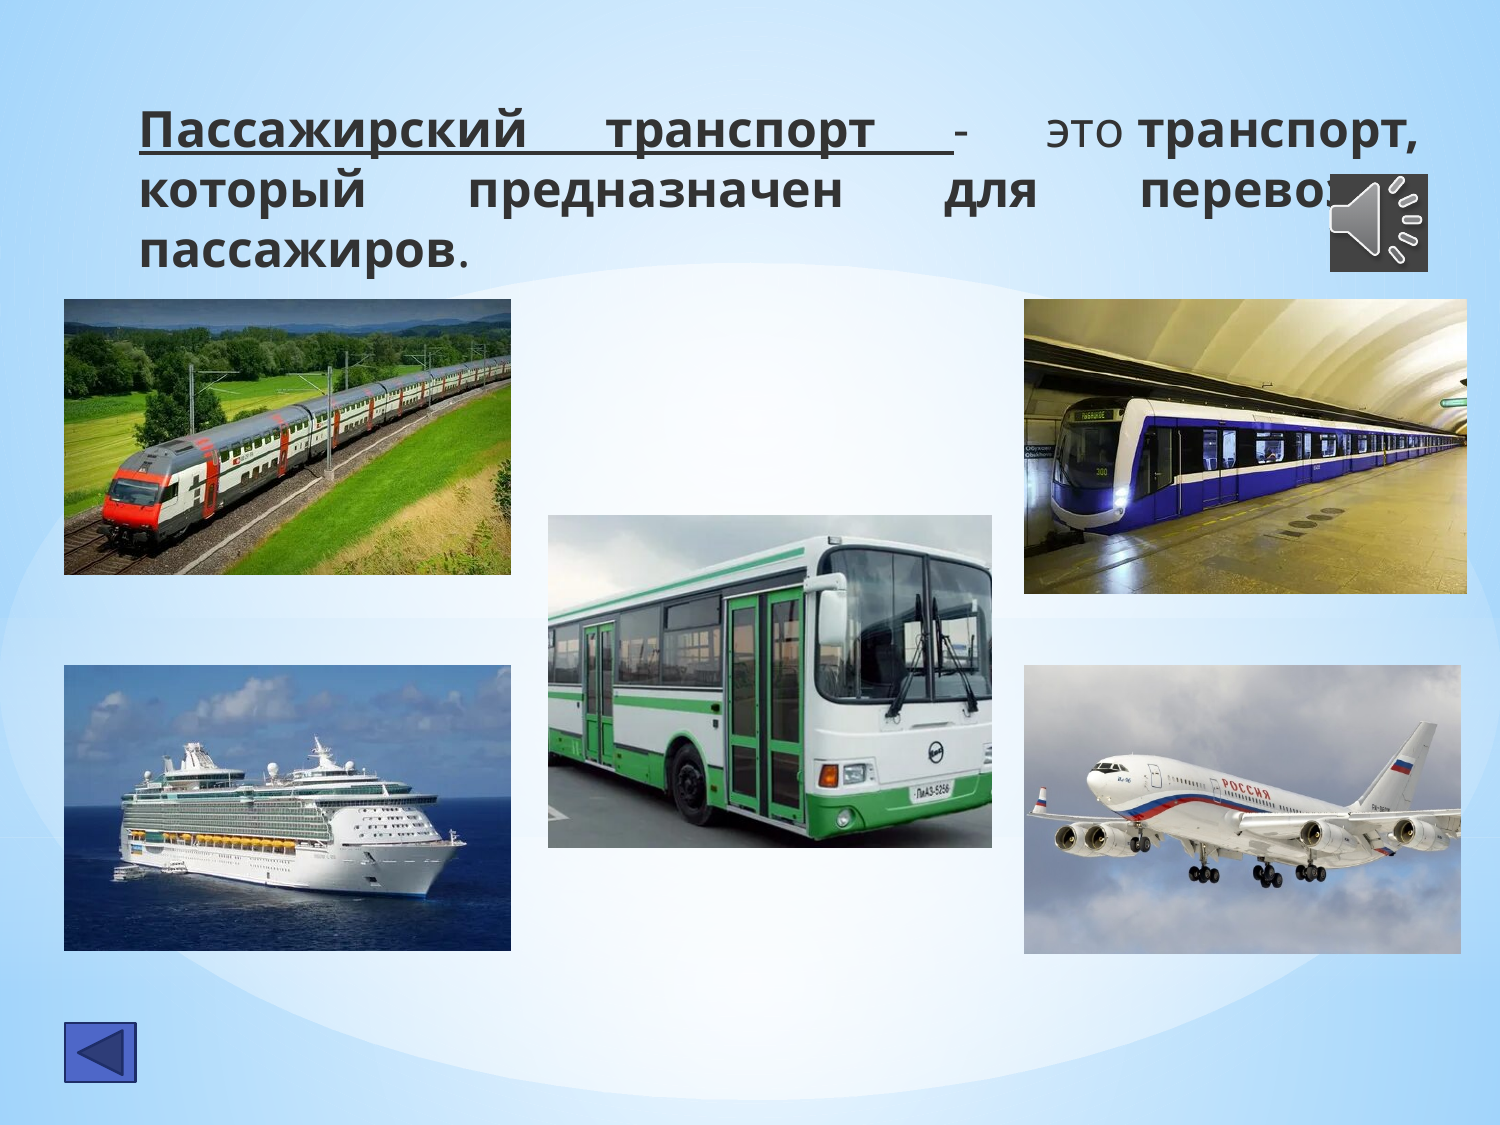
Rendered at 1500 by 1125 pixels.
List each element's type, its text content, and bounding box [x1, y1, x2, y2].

picture [1024, 664, 1461, 955]
picture [1024, 299, 1467, 594]
title Пассажирский транспорт - это транспорт, который предназначен для перевозки пассажиров. [123, 90, 1436, 278]
text_box [64, 1022, 137, 1083]
picture [64, 664, 511, 952]
picture [1328, 172, 1429, 273]
picture [548, 515, 992, 848]
picture [64, 299, 511, 575]
